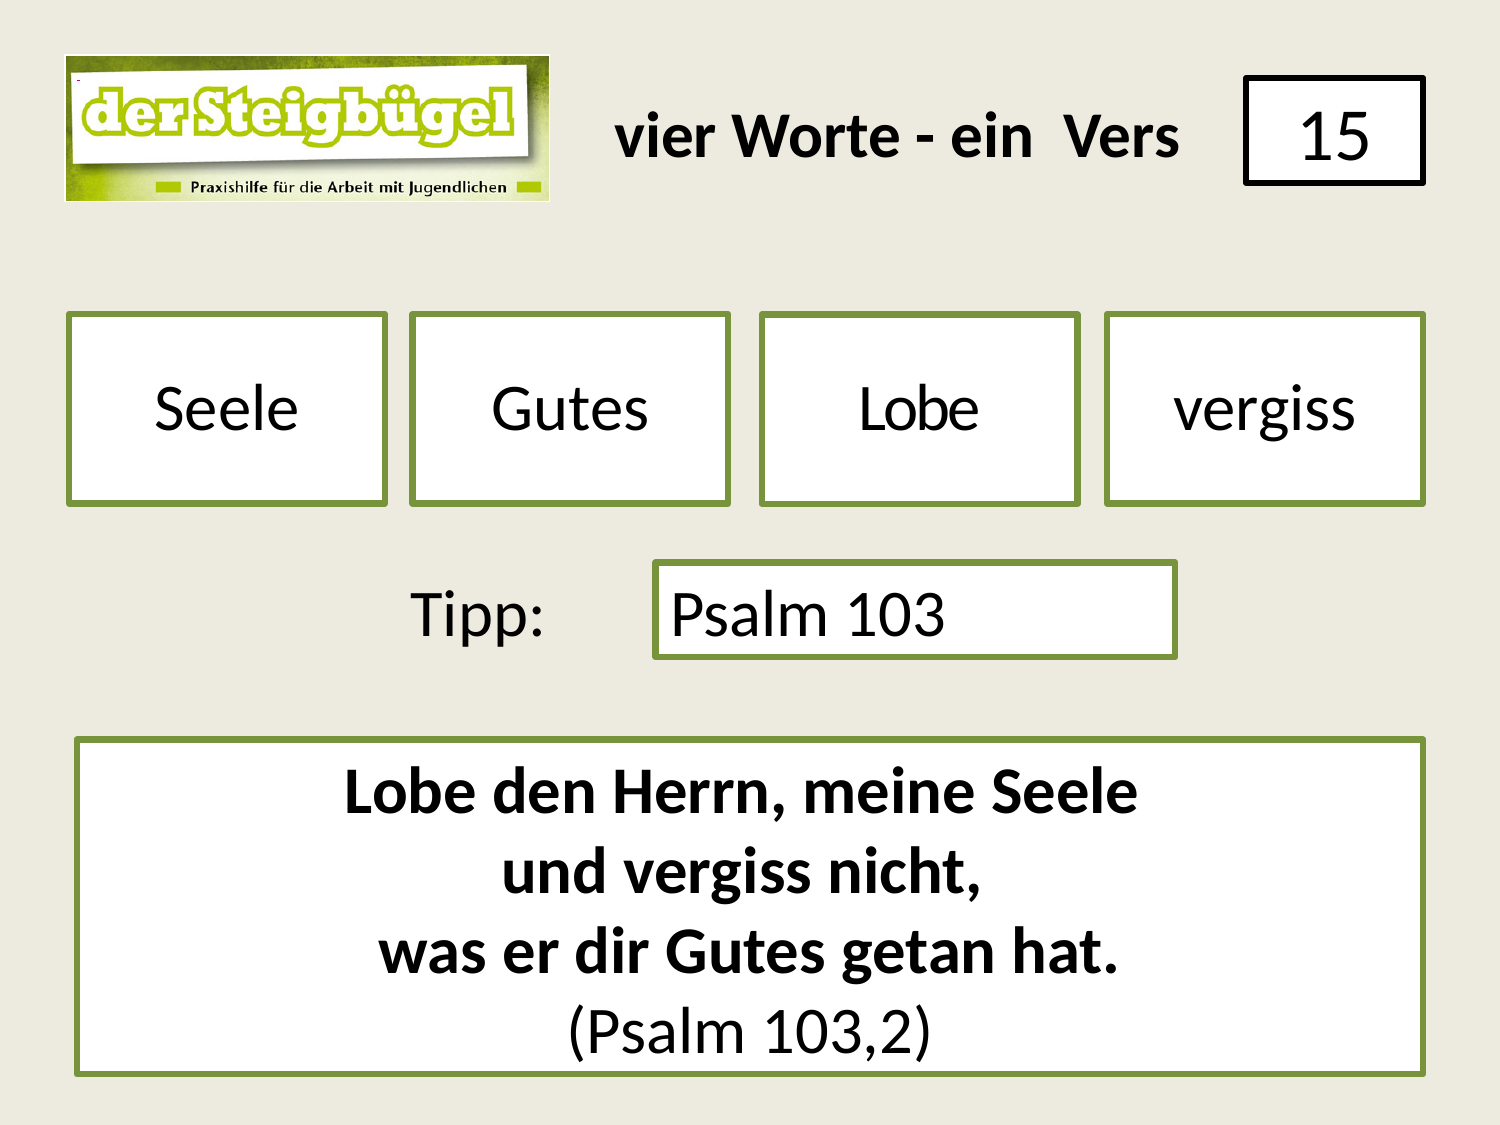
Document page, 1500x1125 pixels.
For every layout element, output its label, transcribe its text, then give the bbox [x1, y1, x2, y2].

text_box Psalm 103 [761, 562, 1176, 658]
text_box Lobe den Herrn, meine Seele und vergiss nicht, was er dir Gutes getan hat. (Psalm 103,2) [76, 739, 1424, 1075]
table_header [739, 536, 761, 688]
text_box Tipp: [395, 562, 585, 658]
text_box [64, 290, 1424, 528]
title vier Worte - ein Vers [584, 54, 1211, 209]
text_box Psalm 103 [655, 562, 739, 658]
picture [64, 54, 550, 202]
text_box 15 [1246, 78, 1424, 183]
